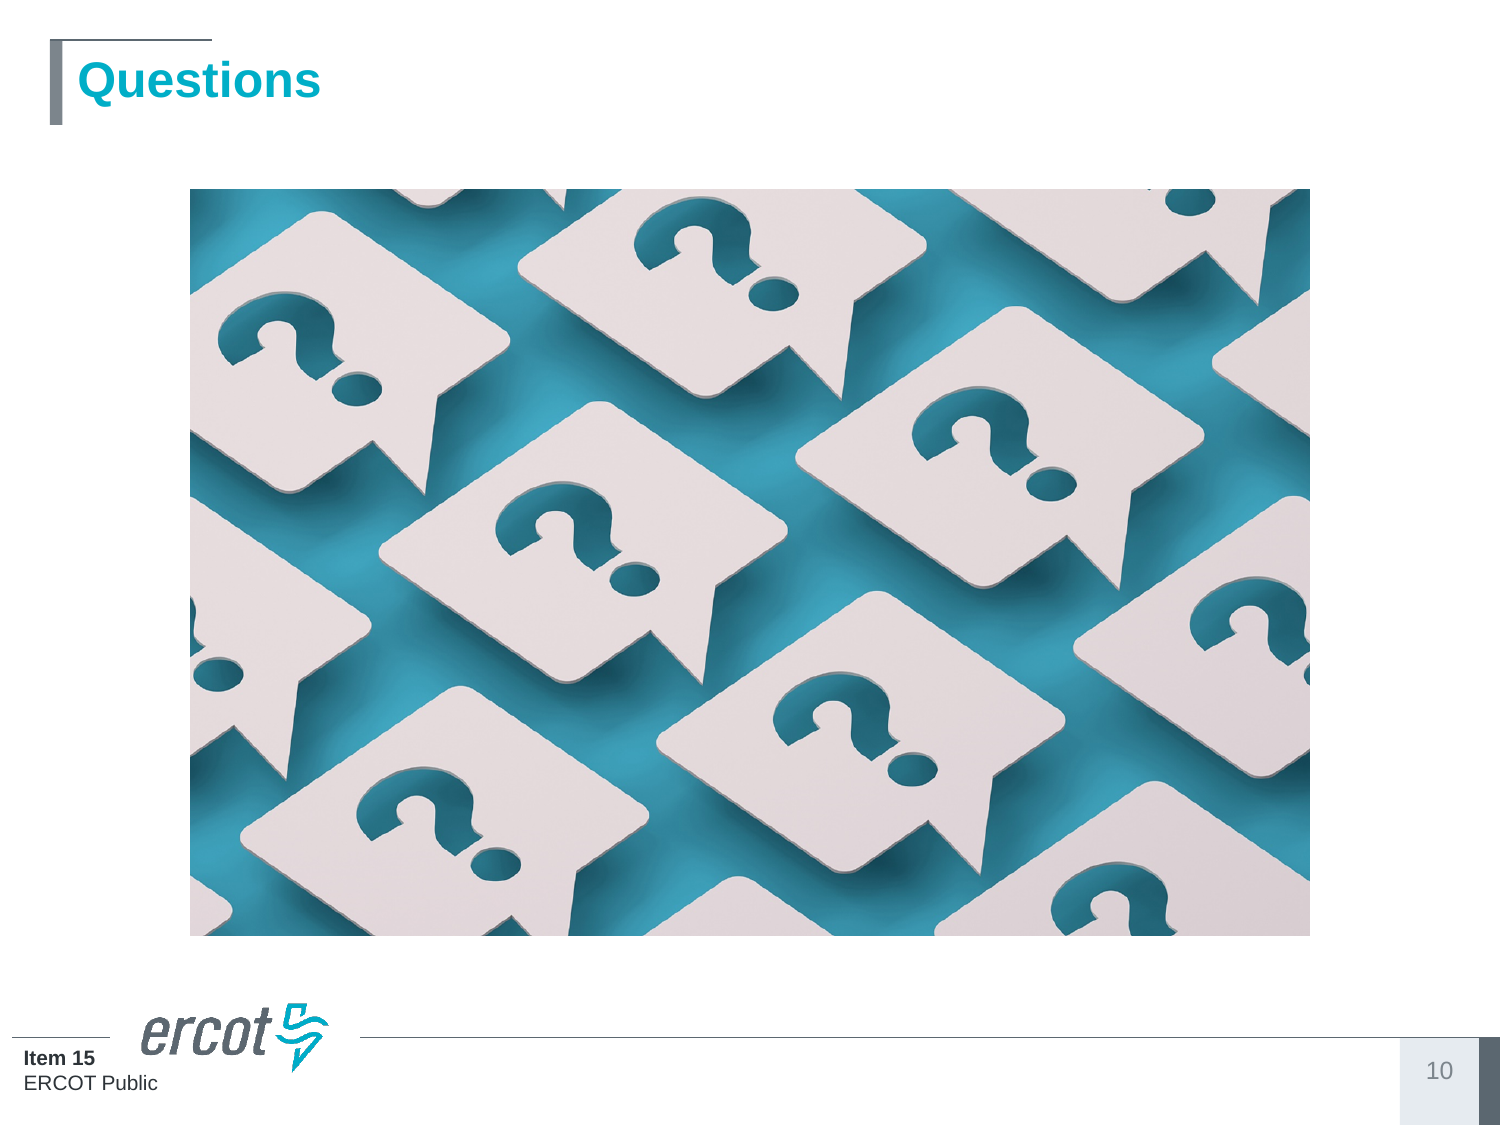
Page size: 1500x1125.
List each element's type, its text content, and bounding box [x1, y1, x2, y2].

slide_number 10 [1400, 1051, 1480, 1088]
picture [189, 189, 1311, 936]
title Questions [62, 39, 1450, 125]
picture [137, 999, 332, 1075]
